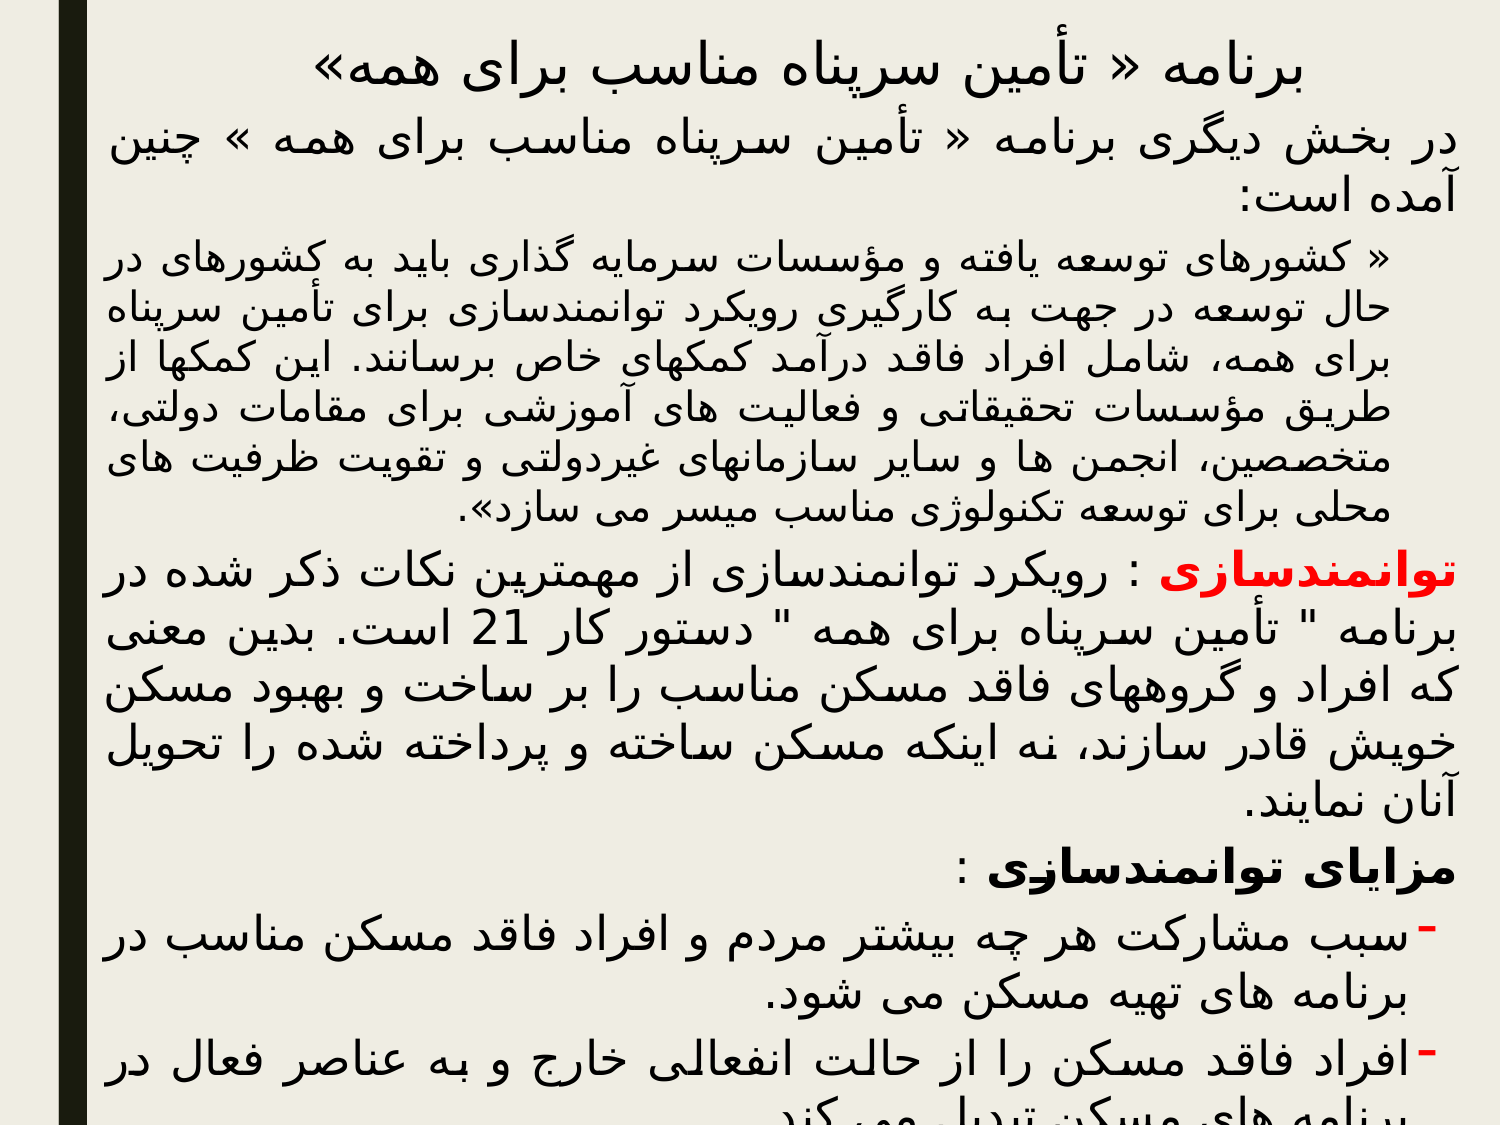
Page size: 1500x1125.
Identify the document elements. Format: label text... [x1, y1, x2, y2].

text_box برنامه « تأمین سرپناه مناسب برای همه» در بخش دیگری برنامه « تأمین سرپناه مناسب برای همه » چنین آمده است: « کشورهای توسعه یافته و مؤسسات سرمایه گذاری باید به کشورهای در حال توسعه در جهت به کارگیری رویکرد توانمندسازی برای تأمین سرپناه برای همه، شامل افراد فاقد درآمد کمکهای خاص برسانند. این کمکها از طریق مؤسسات تحقیقاتی و فعالیت های آموزشی برای مقامات دولتی، متخصصین، انجمن ها و سایر سازمانهای غیردولتی و تقویت ظرفیت های محلی برای توسعه تکنولوژی مناسب میسر می سازد». توانمندسازی : رویکرد توانمندسازی از مهمترین نکات ذکر شده در برنامه " تأمین سرپناه برای همه " دستور کار 21 است. بدین معنی که افراد و گروههای فاقد مسکن مناسب را بر ساخت و بهبود مسکن خویش قادر سازند، نه اینکه مسکن ساخته و پرداخته شده را تحویل آنان نمایند. مزایای توانمندسازی : سبب مشارکت هر چه بیشتر مردم و افراد فاقد مسکن مناسب در برنامه های تهیه مسکن می شود. افراد فاقد مسکن را از حالت انفعالی خارج و به عناصر فعال در برنامه های مسکن تبدیل می کند. جنبه منفی کمک به افراد فاقد مسکن مناسب نظیر احساس حقارت دریافت کنندگان کمکها می کاهد. تنها رویکرد مفید و پاسخگو در ساخت و توسعه سرپناه مناسب توسط خود افراد است، در شرایطی که جمعیت به سرعت در حال رشد است و تأمین سرپناه مناسب برای جمعیت در مقیاس وسیع مدنظر باشد. [88, 19, 1500, 1125]
